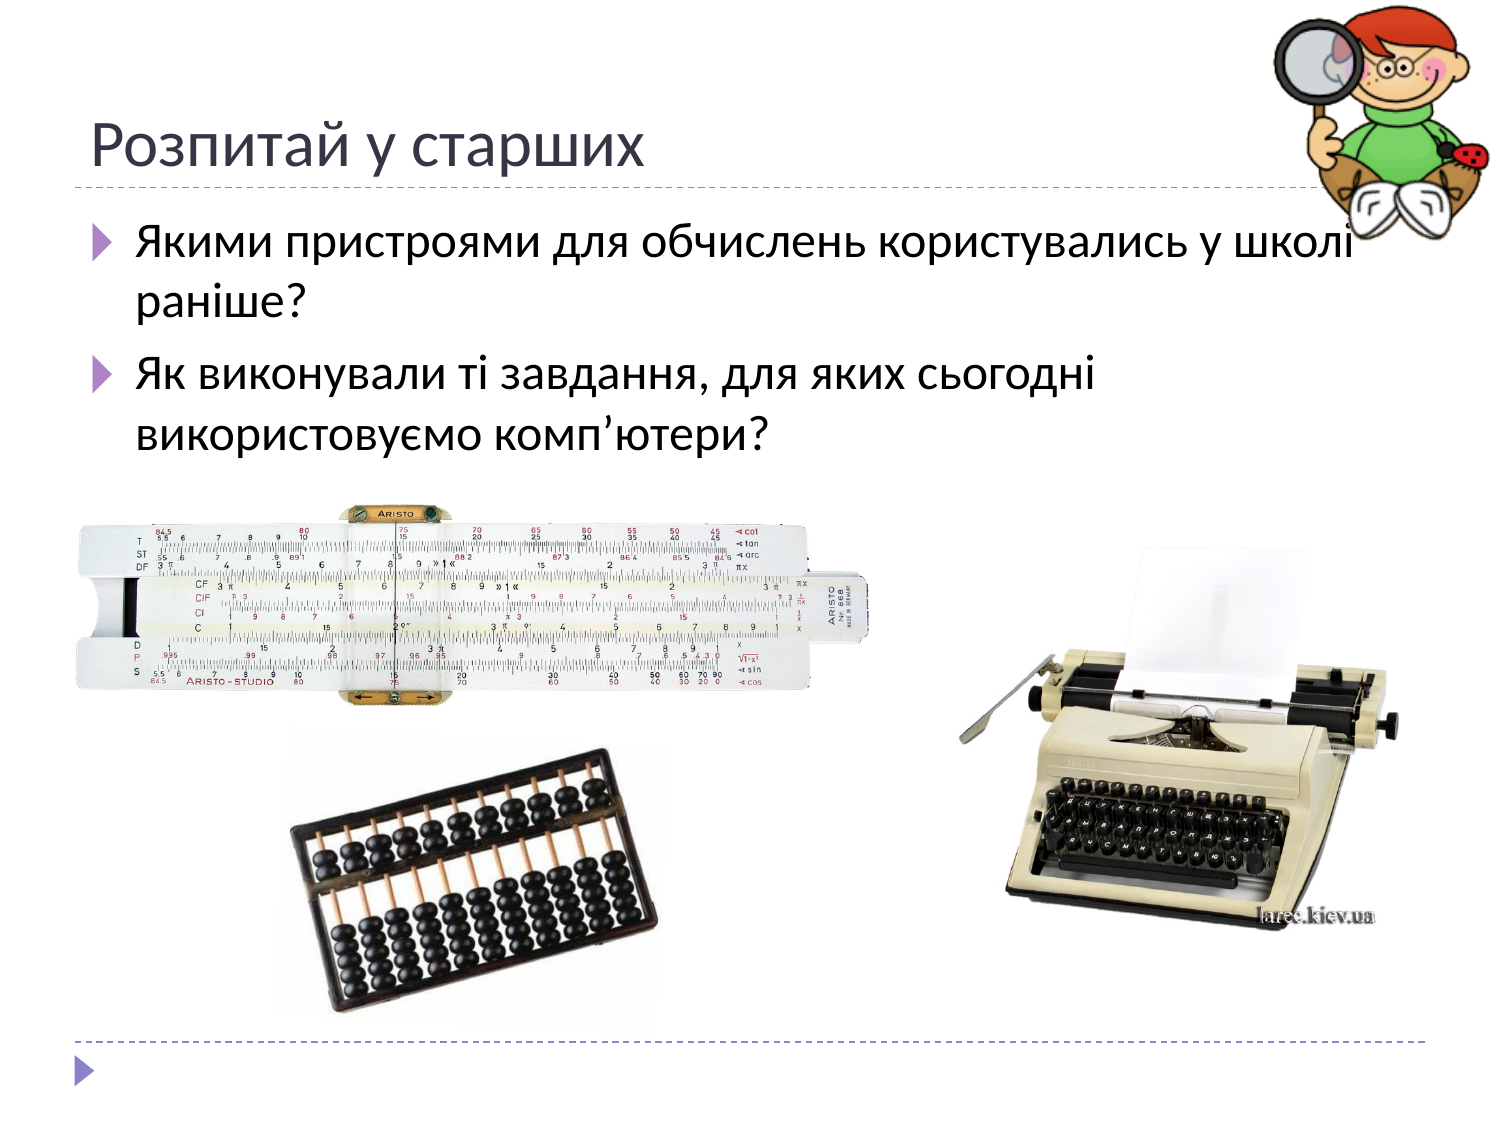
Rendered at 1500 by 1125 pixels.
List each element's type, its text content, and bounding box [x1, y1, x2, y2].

title Розпитай у старших [75, 24, 1265, 188]
list Якими пристроями для обчислень користувались у школі раніше? Як виконували ті завдання, для яких сьогодні використовуємо комп’ютери? [75, 200, 1425, 1010]
picture [942, 519, 1426, 958]
picture [74, 503, 869, 1073]
picture [1270, 0, 1495, 244]
